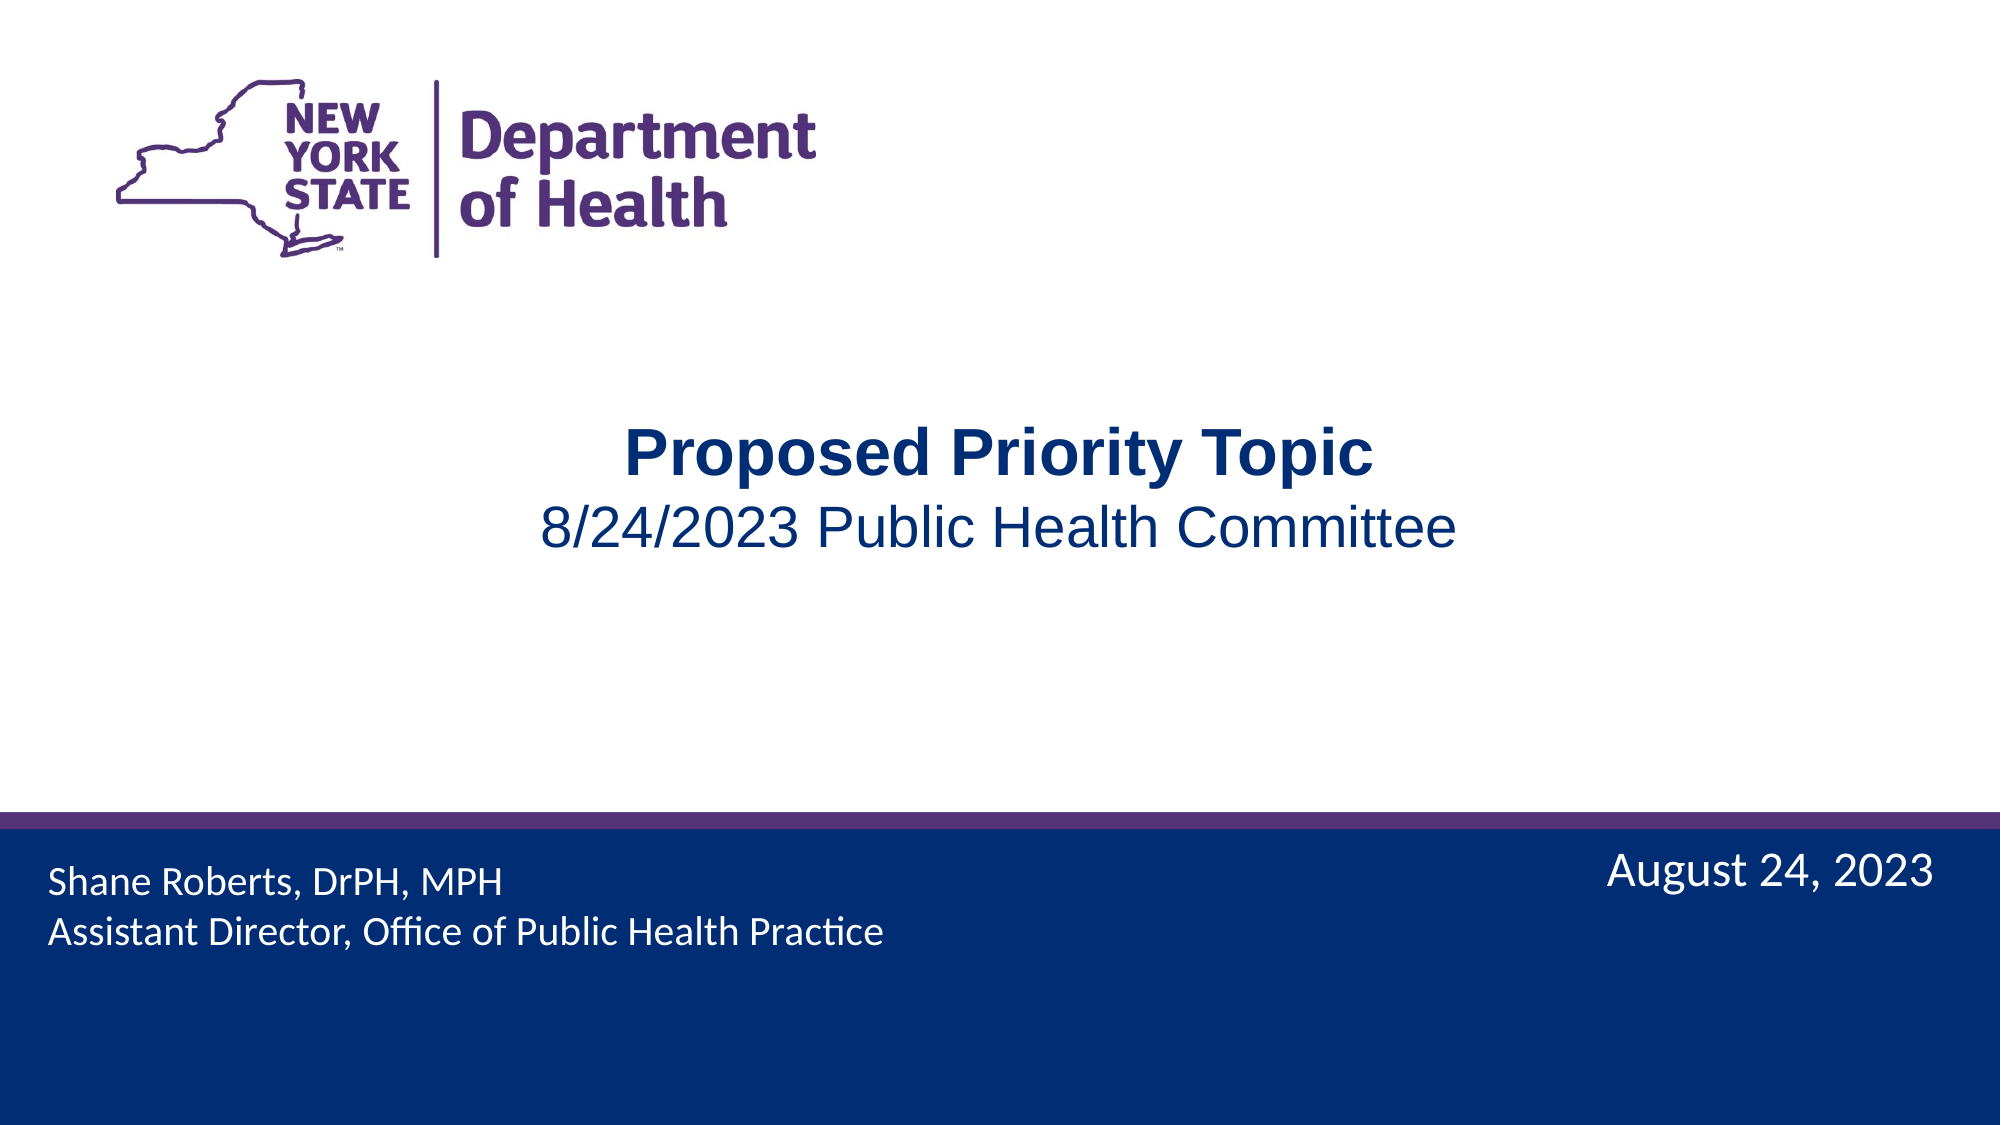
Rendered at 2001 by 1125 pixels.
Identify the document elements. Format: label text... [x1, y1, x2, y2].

picture [116, 79, 816, 258]
text_box Shane Roberts, DrPH, MPH Assistant Director, Office of Public Health Practice [33, 846, 1200, 962]
text_box August 24, 2023 [1592, 829, 1949, 905]
text_box Proposed Priority Topic 8/24/2023 Public Health Committee [66, 401, 1934, 567]
